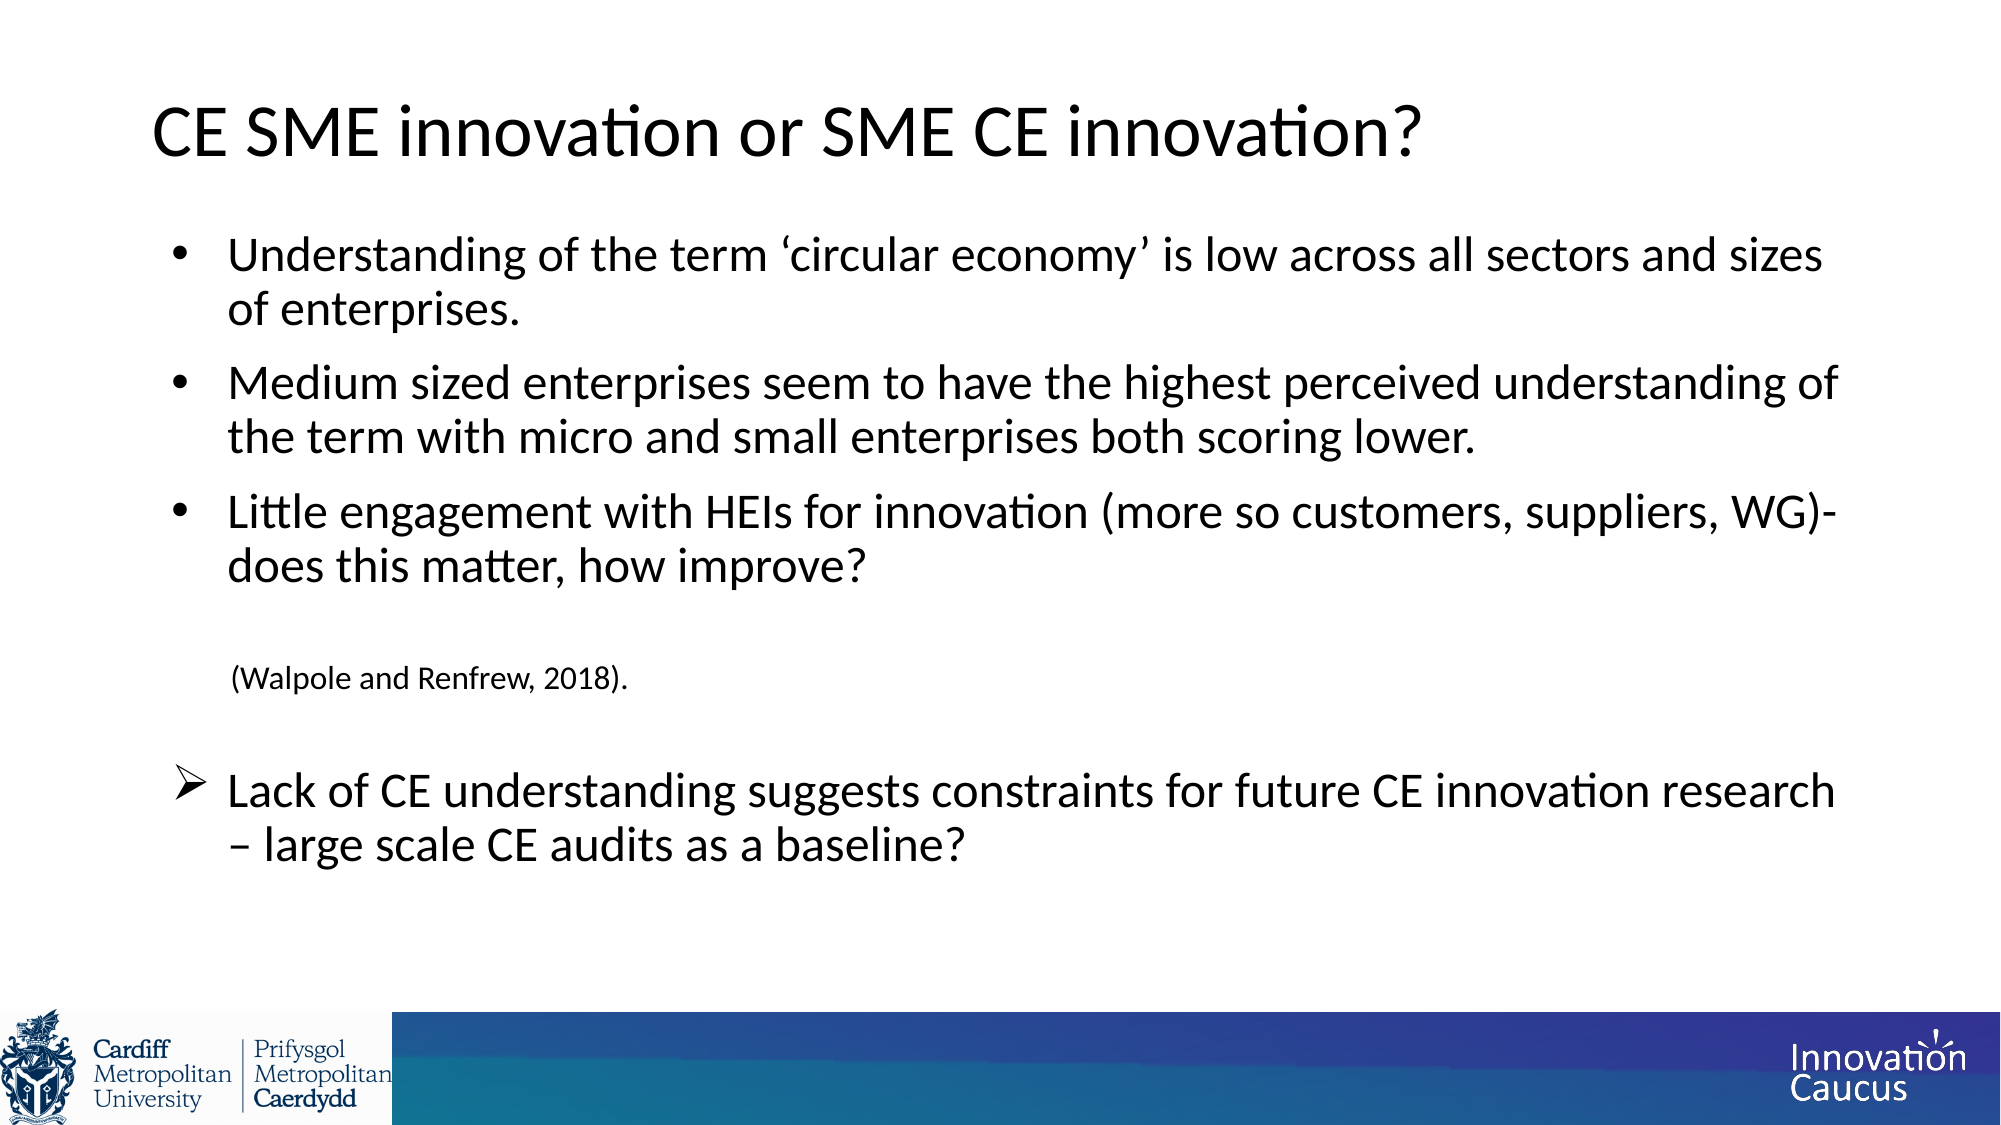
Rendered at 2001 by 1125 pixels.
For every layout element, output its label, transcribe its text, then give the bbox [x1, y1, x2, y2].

picture [0, 1009, 2000, 1125]
list Understanding of the term ‘circular economy’ is low across all sectors and sizes of enterprises. Medium sized enterprises seem to have the highest perceived understanding of the term with micro and small enterprises both scoring lower. Little engagement with HEIs for innovation (more so customers, suppliers, WG)- does this matter, how improve? Lack of CE understanding suggests constraints for future CE innovation research – large scale CE audits as a baseline? [137, 220, 1863, 991]
title CE SME innovation or SME CE innovation? [137, 59, 1863, 205]
text_box (Walpole and Renfrew, 2018). [215, 648, 1216, 704]
